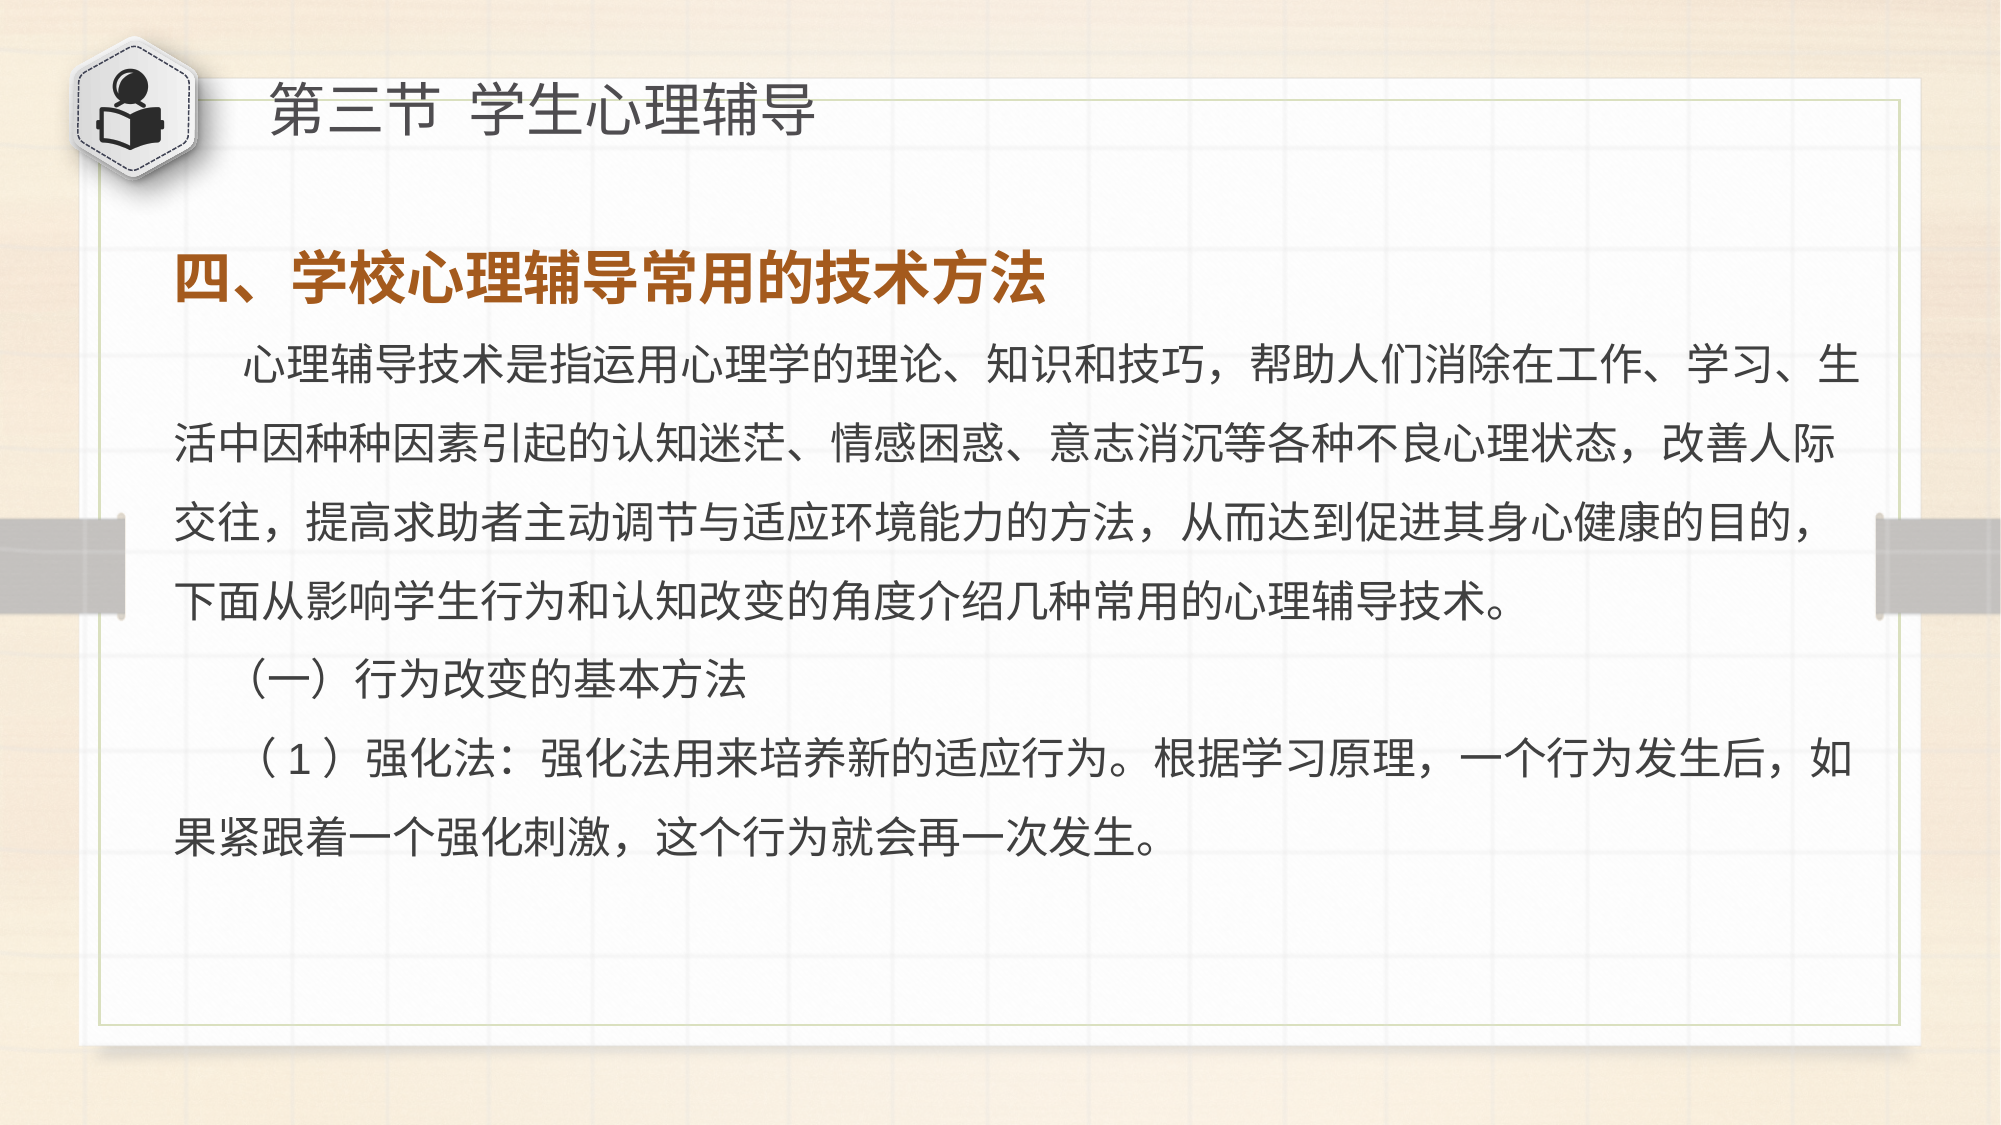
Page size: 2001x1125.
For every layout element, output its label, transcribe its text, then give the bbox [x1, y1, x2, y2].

text_box 四、学校心理辅导常用的技术方法 心理辅导技术是指运用心理学的理论、知识和技巧，帮助人们消除在工作、学习、生活中因种种因素引起的认知迷茫、情感困惑、意志消沉等各种不良心理状态，改善人际交往，提高求助者主动调节与适应环境能力的方法，从而达到促进其身心健康的目的，下面从影响学生行为和认知改变的角度介绍几种常用的心理辅导技术。 （一）行为改变的基本方法 （1）强化法：强化法用来培养新的适应行为。根据学习原理，一个行为发生后，如果紧跟着一个强化刺激，这个行为就会再一次发生。 [159, 198, 1879, 948]
picture [0, 0, 2001, 1125]
text_box 第三节 学生心理辅导 [253, 65, 1660, 150]
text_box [61, 43, 206, 173]
